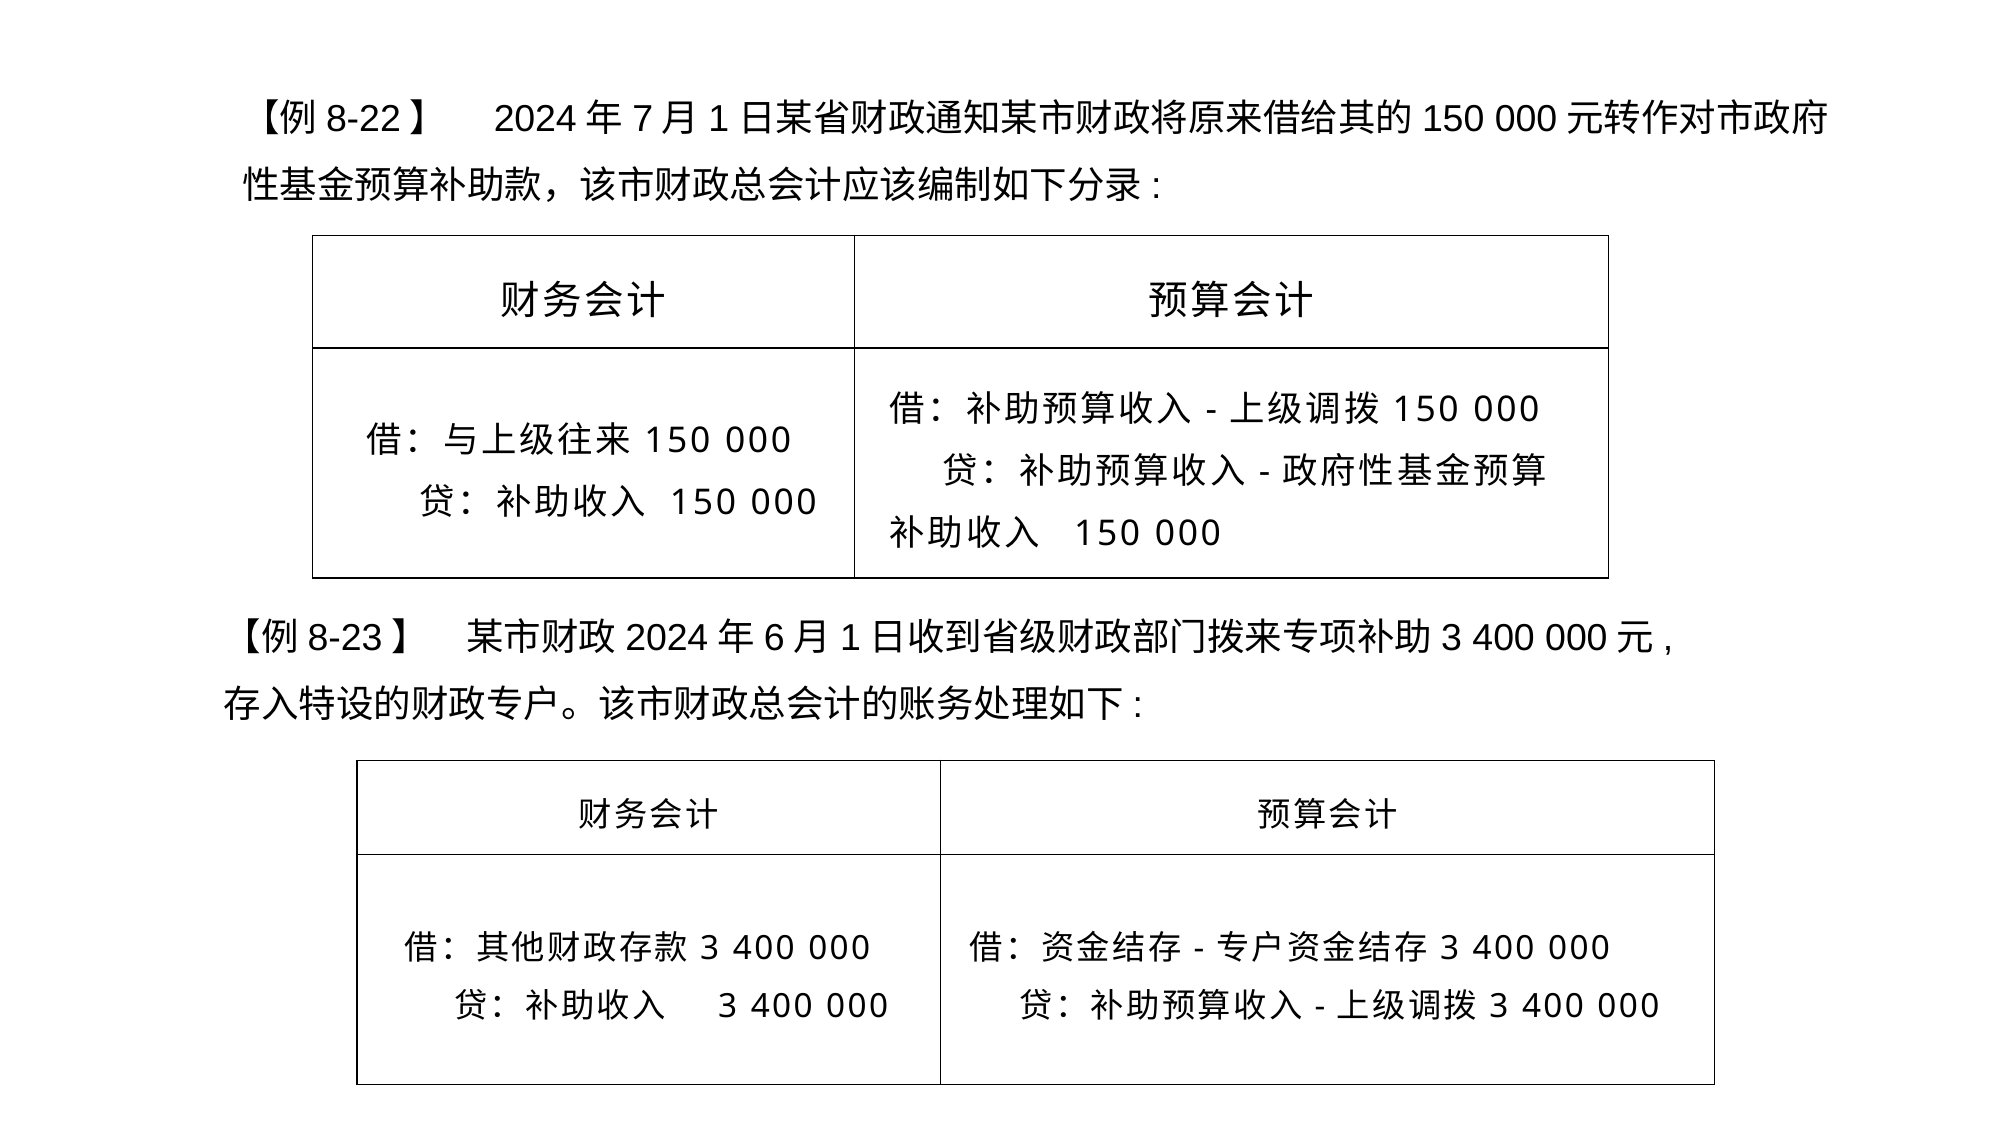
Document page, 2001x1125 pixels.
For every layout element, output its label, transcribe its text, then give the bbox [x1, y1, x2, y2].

text_box 【例8-22】 2024年7月1日某省财政通知某市财政将原来借给其的150 000元转作对市政府性基金预算补助款，该市财政总会计应该编制如下分录: [227, 64, 1861, 266]
text_box 【例8-23】 某市财政2024年6月1日收到省级财政部门拨来专项补助3 400 000元,存入特设的财政专户。该市财政总会计的账务处理如下: [209, 582, 1733, 711]
table_header 预算会计 [941, 761, 1714, 854]
table_header 财务会计 [313, 236, 854, 347]
table_cell 借：补助预算收入-上级调拨150 000 贷：补助预算收入-政府性基金预算补助收入 150 000 [855, 349, 1608, 577]
table_header 预算会计 [855, 236, 1608, 347]
table_header 财务会计 [358, 761, 940, 854]
table_cell 借：资金结存-专户资金结存3 400 000 贷：补助预算收入-上级调拨3 400 000 [941, 855, 1714, 1084]
table_cell 借：其他财政存款3 400 000 贷：补助收入 3 400 000 [358, 855, 940, 1084]
table_cell 借：与上级往来150 000 贷：补助收入 150 000 [313, 349, 854, 577]
